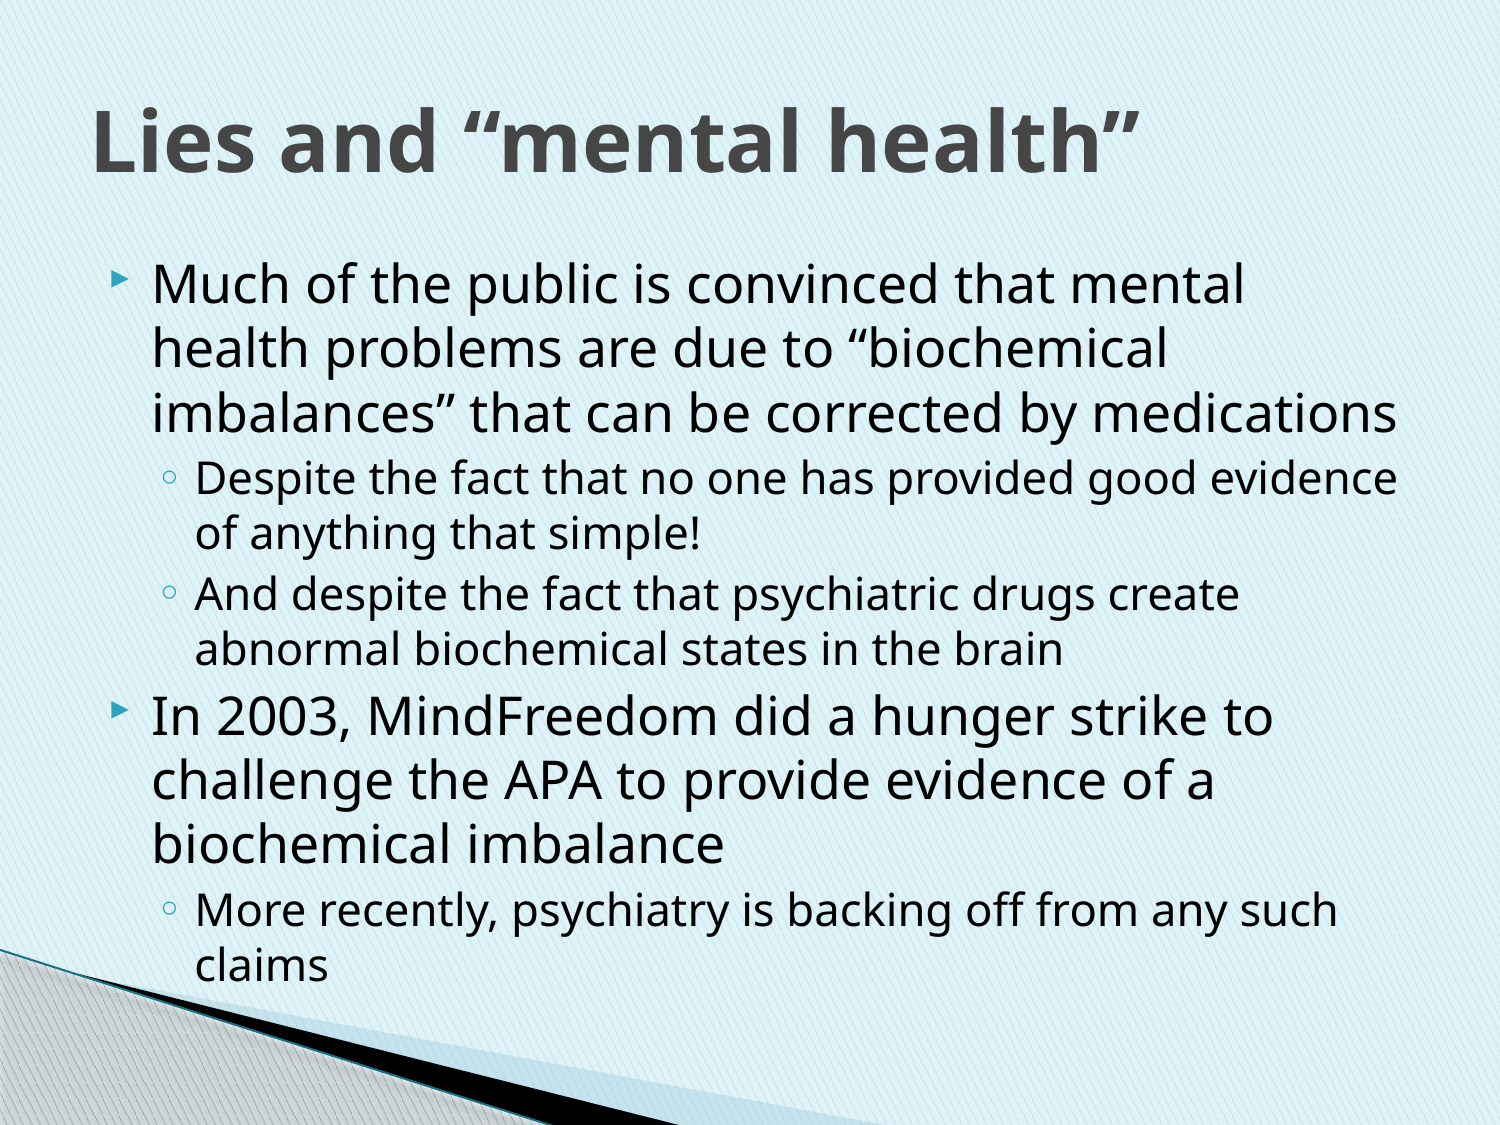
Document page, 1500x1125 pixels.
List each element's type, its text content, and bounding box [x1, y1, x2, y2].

list Much of the public is convinced that mental health problems are due to “biochemical imbalances” that can be corrected by medications Despite the fact that no one has provided good evidence of anything that simple! And despite the fact that psychiatric drugs create abnormal biochemical states in the brain In 2003, MindFreedom did a hunger strike to challenge the APA to provide evidence of a biochemical imbalance More recently, psychiatry is backing off from any such claims [75, 243, 1425, 1013]
title Lies and “mental health” [75, 45, 1425, 233]
